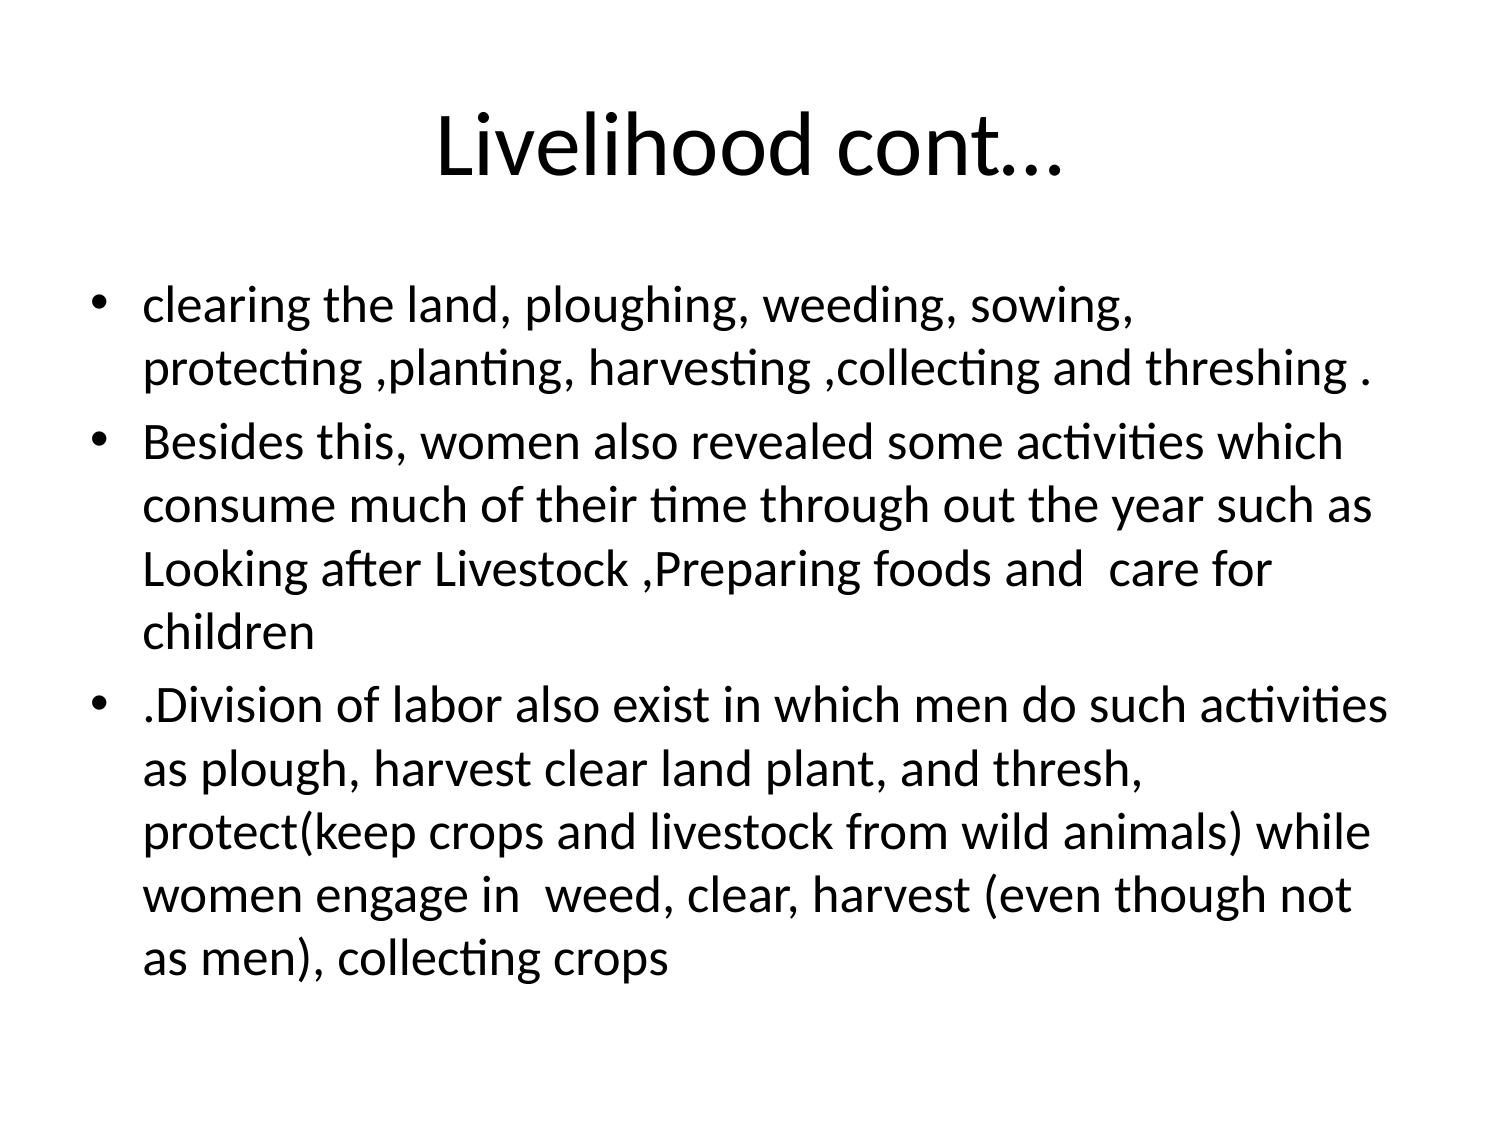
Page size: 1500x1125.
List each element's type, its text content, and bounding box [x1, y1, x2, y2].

list clearing the land, ploughing, weeding, sowing, protecting ,planting, harvesting ,collecting and threshing . Besides this, women also revealed some activities which consume much of their time through out the year such as Looking after Livestock ,Preparing foods and care for children .Division of labor also exist in which men do such activities as plough, harvest clear land plant, and thresh, protect(keep crops and livestock from wild animals) while women engage in weed, clear, harvest (even though not as men), collecting crops [75, 262, 1425, 1005]
title Livelihood cont… [75, 45, 1425, 233]
